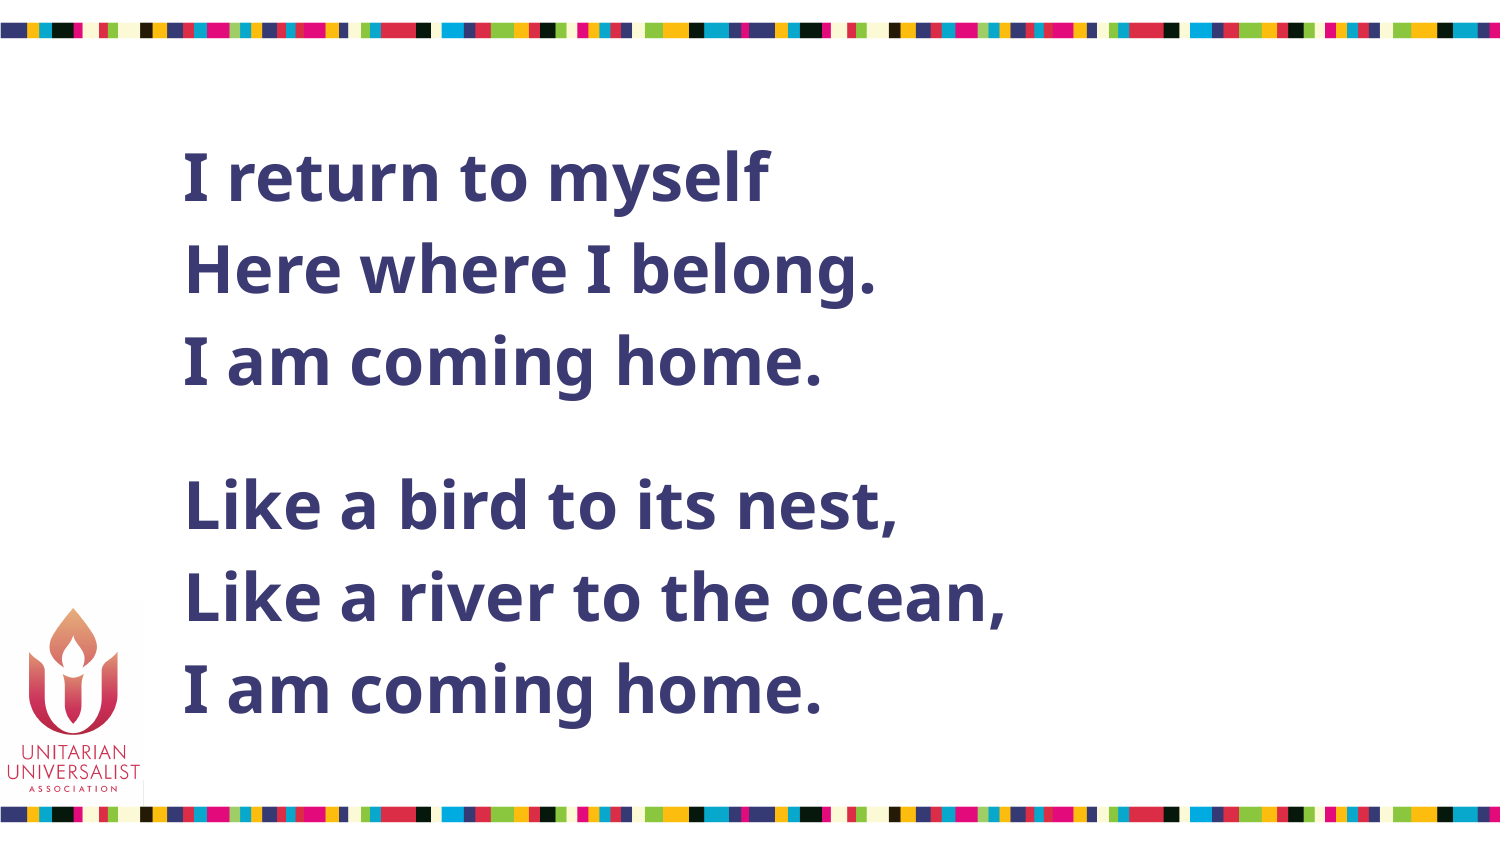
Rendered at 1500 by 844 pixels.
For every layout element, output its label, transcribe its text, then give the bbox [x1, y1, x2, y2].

picture [0, 600, 1500, 824]
text_box I return to myself Here where I belong. I am coming home. Like a bird to its nest, Like a river to the ocean, I am coming home. [168, 107, 1367, 742]
picture [0, 22, 1500, 40]
